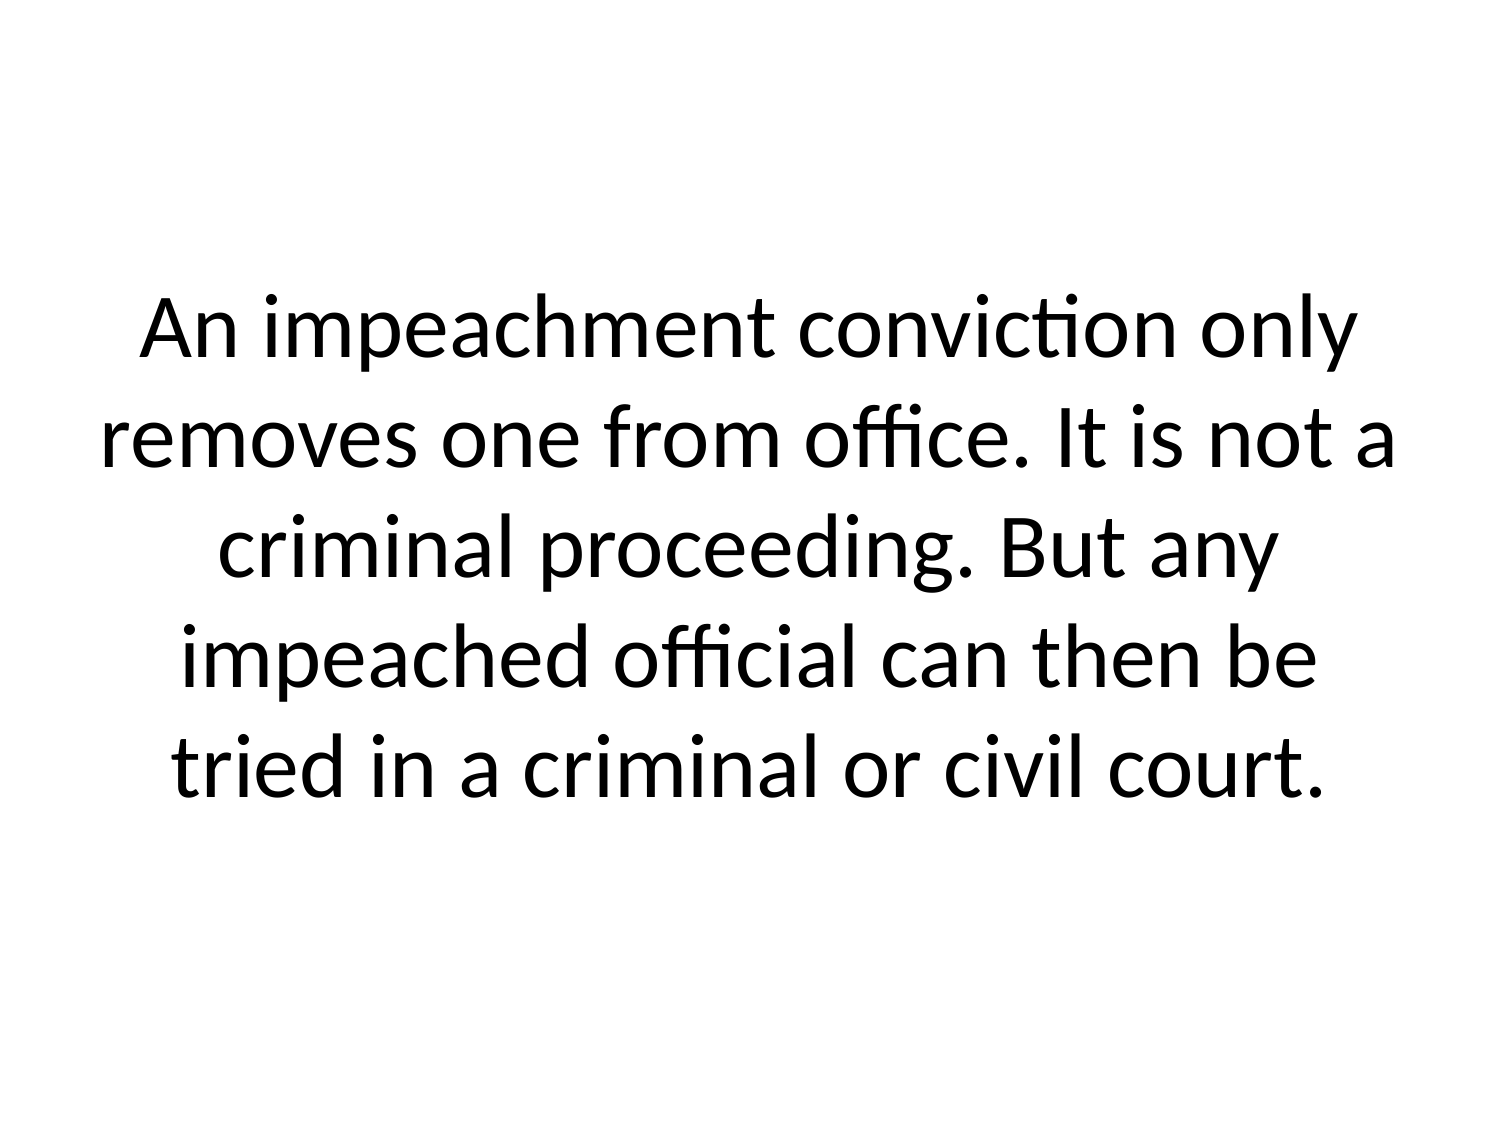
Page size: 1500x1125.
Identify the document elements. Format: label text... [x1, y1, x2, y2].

title An impeachment conviction only removes one from office. It is not a criminal proceeding. But any impeached official can then be tried in a criminal or civil court. [74, 44, 1426, 1038]
